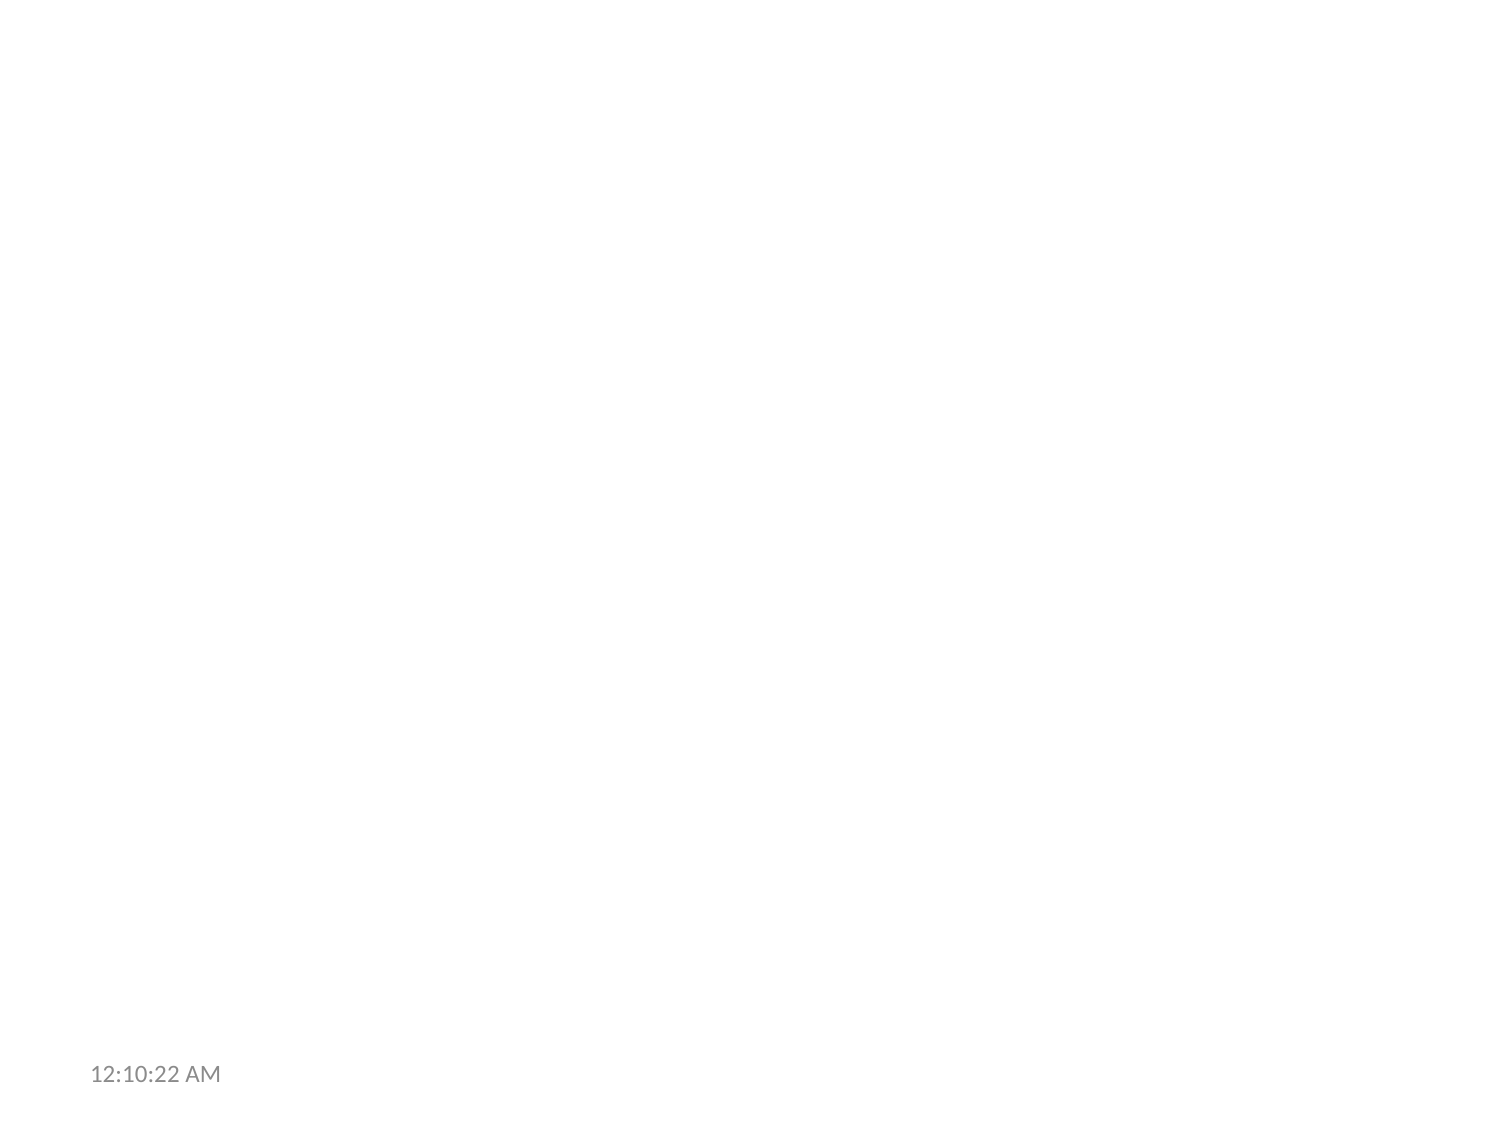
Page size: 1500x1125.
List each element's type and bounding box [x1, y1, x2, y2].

slide_number [75, 1042, 425, 1103]
